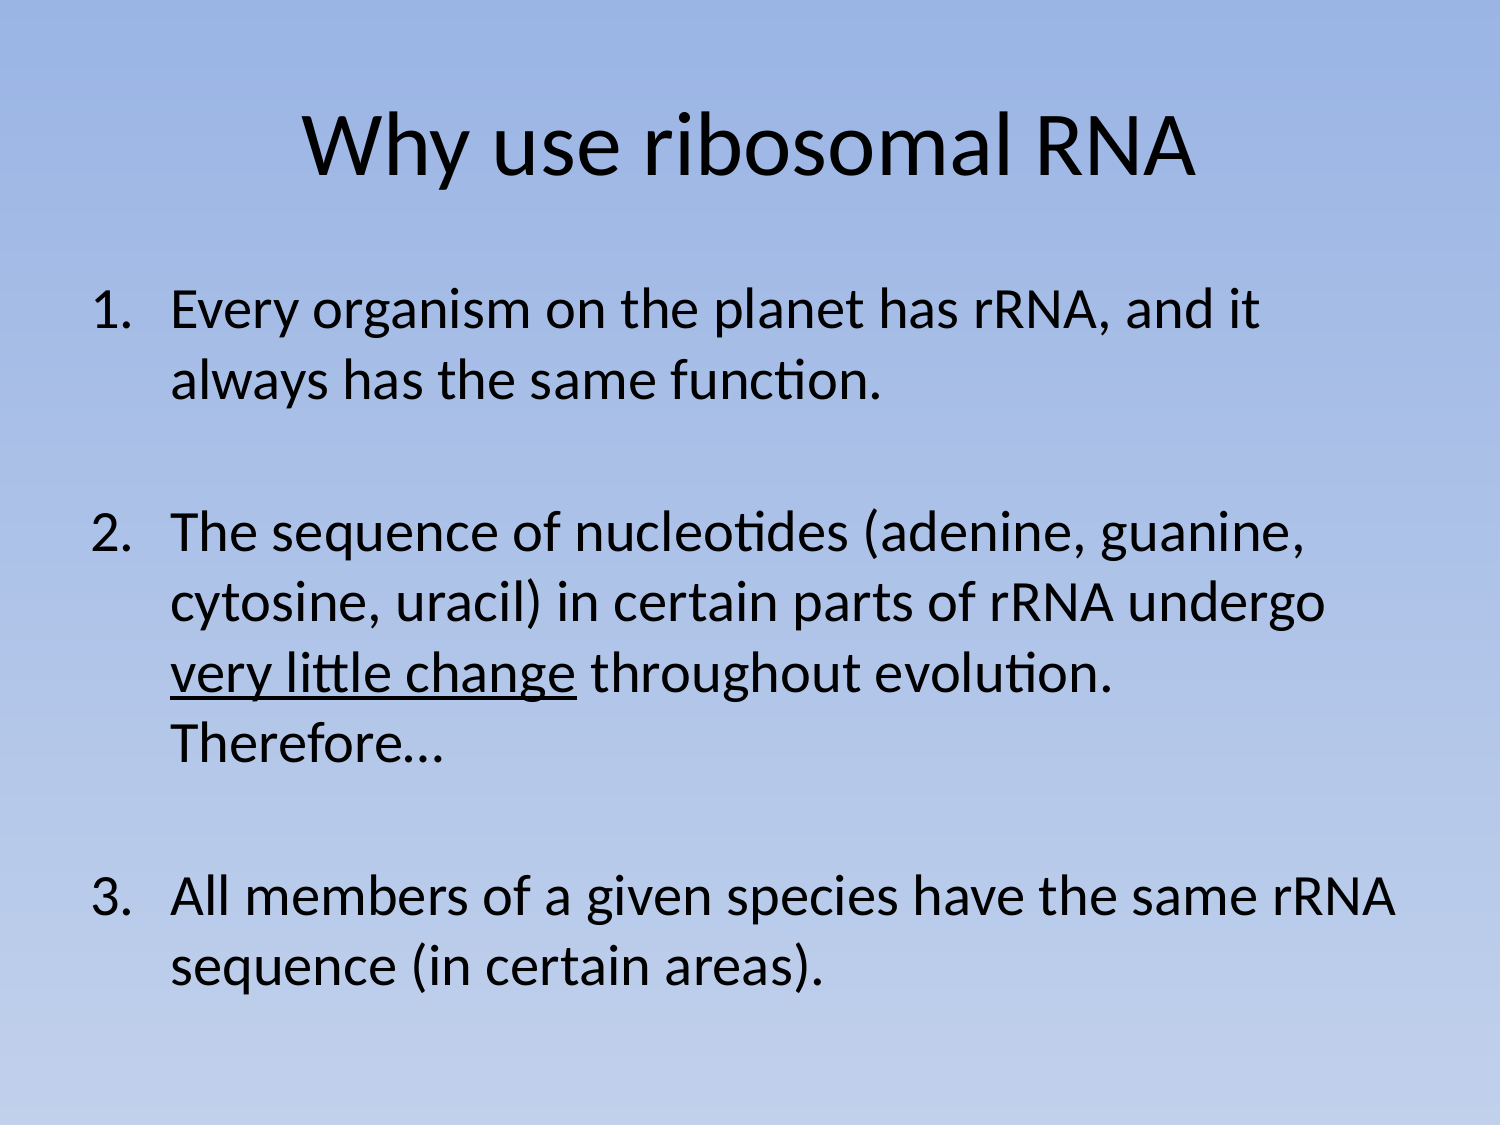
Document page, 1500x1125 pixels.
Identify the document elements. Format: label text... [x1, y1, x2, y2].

title Why use ribosomal RNA [75, 45, 1425, 233]
list Every organism on the planet has rRNA, and it always has the same function. The sequence of nucleotides (adenine, guanine, cytosine, uracil) in certain parts of rRNA undergo very little change throughout evolution. Therefore… All members of a given species have the same rRNA sequence (in certain areas). [75, 262, 1425, 1005]
